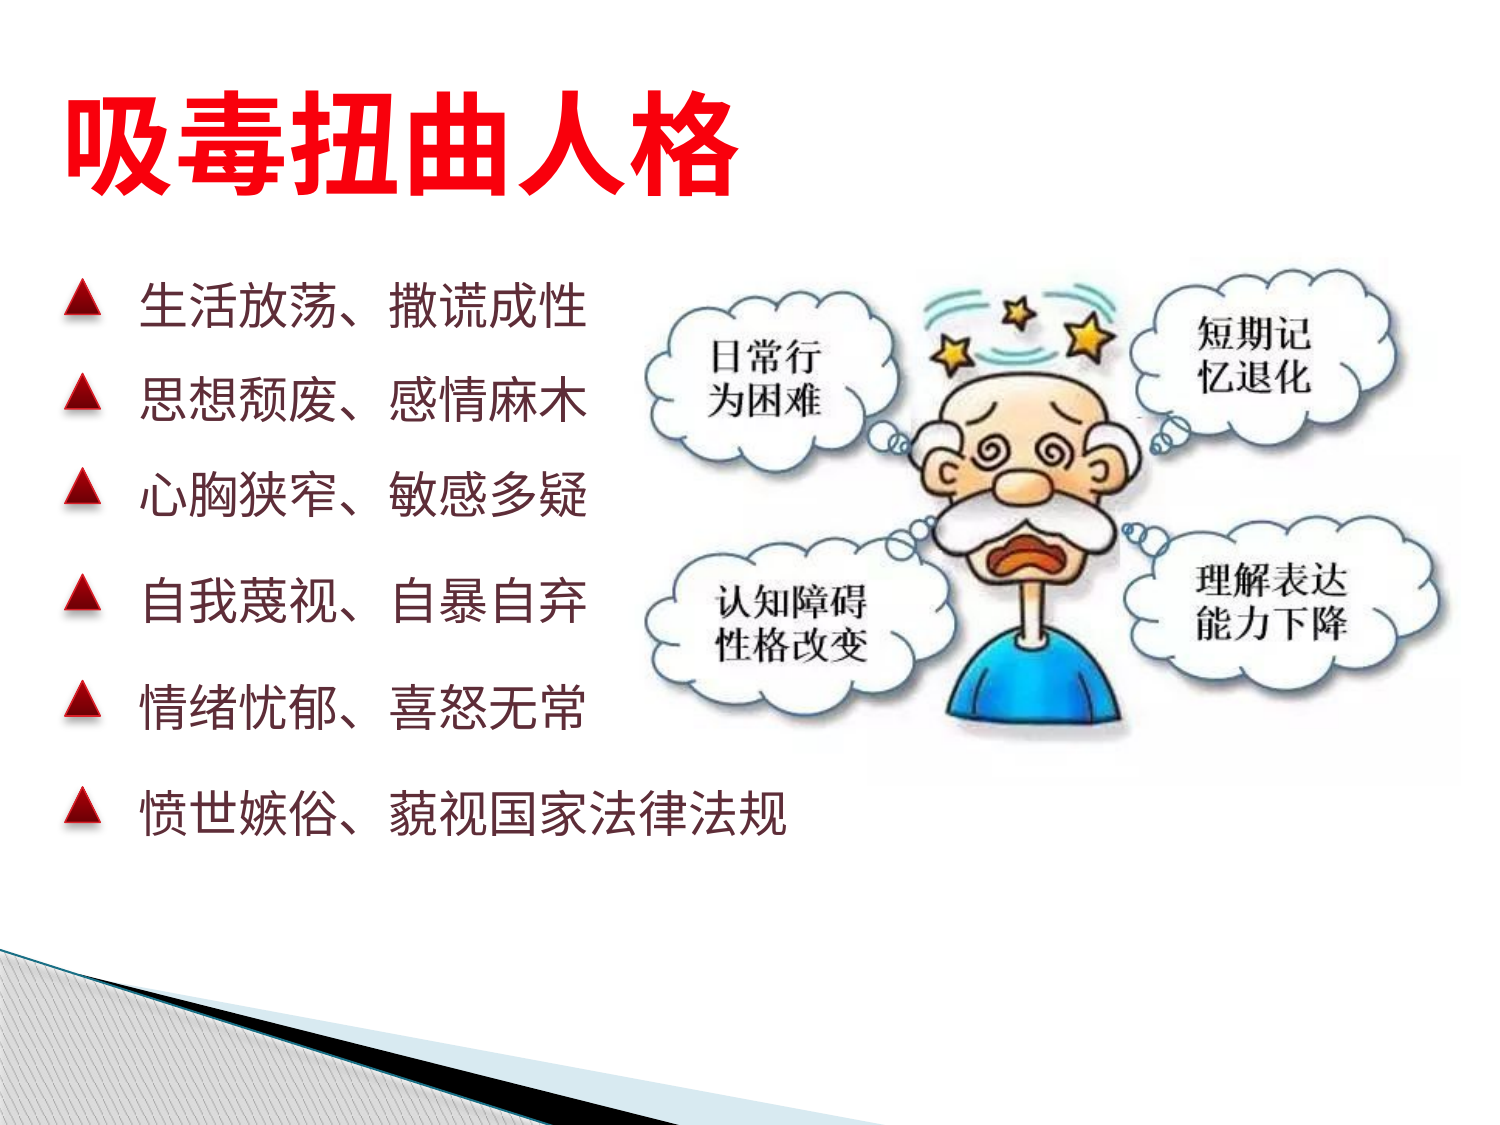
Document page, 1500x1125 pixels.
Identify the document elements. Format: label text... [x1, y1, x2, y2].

text_box 心胸狭窄、敏感多疑 [123, 456, 613, 531]
text_box 情绪忧郁、喜怒无常 [123, 668, 613, 744]
text_box [64, 573, 101, 611]
text_box [64, 372, 101, 410]
text_box 自我蔑视、自暴自弃 [123, 562, 613, 638]
text_box 吸毒扭曲人格 [46, 66, 758, 217]
text_box [64, 278, 101, 316]
picture [619, 207, 1462, 786]
text_box 生活放荡、撒谎成性 [123, 267, 613, 342]
text_box 愤世嫉俗、藐视国家法律法规 [123, 775, 857, 850]
text_box 思想颓废、感情麻木 [123, 361, 613, 437]
text_box [64, 679, 101, 717]
text_box [64, 467, 101, 505]
text_box [64, 786, 101, 824]
